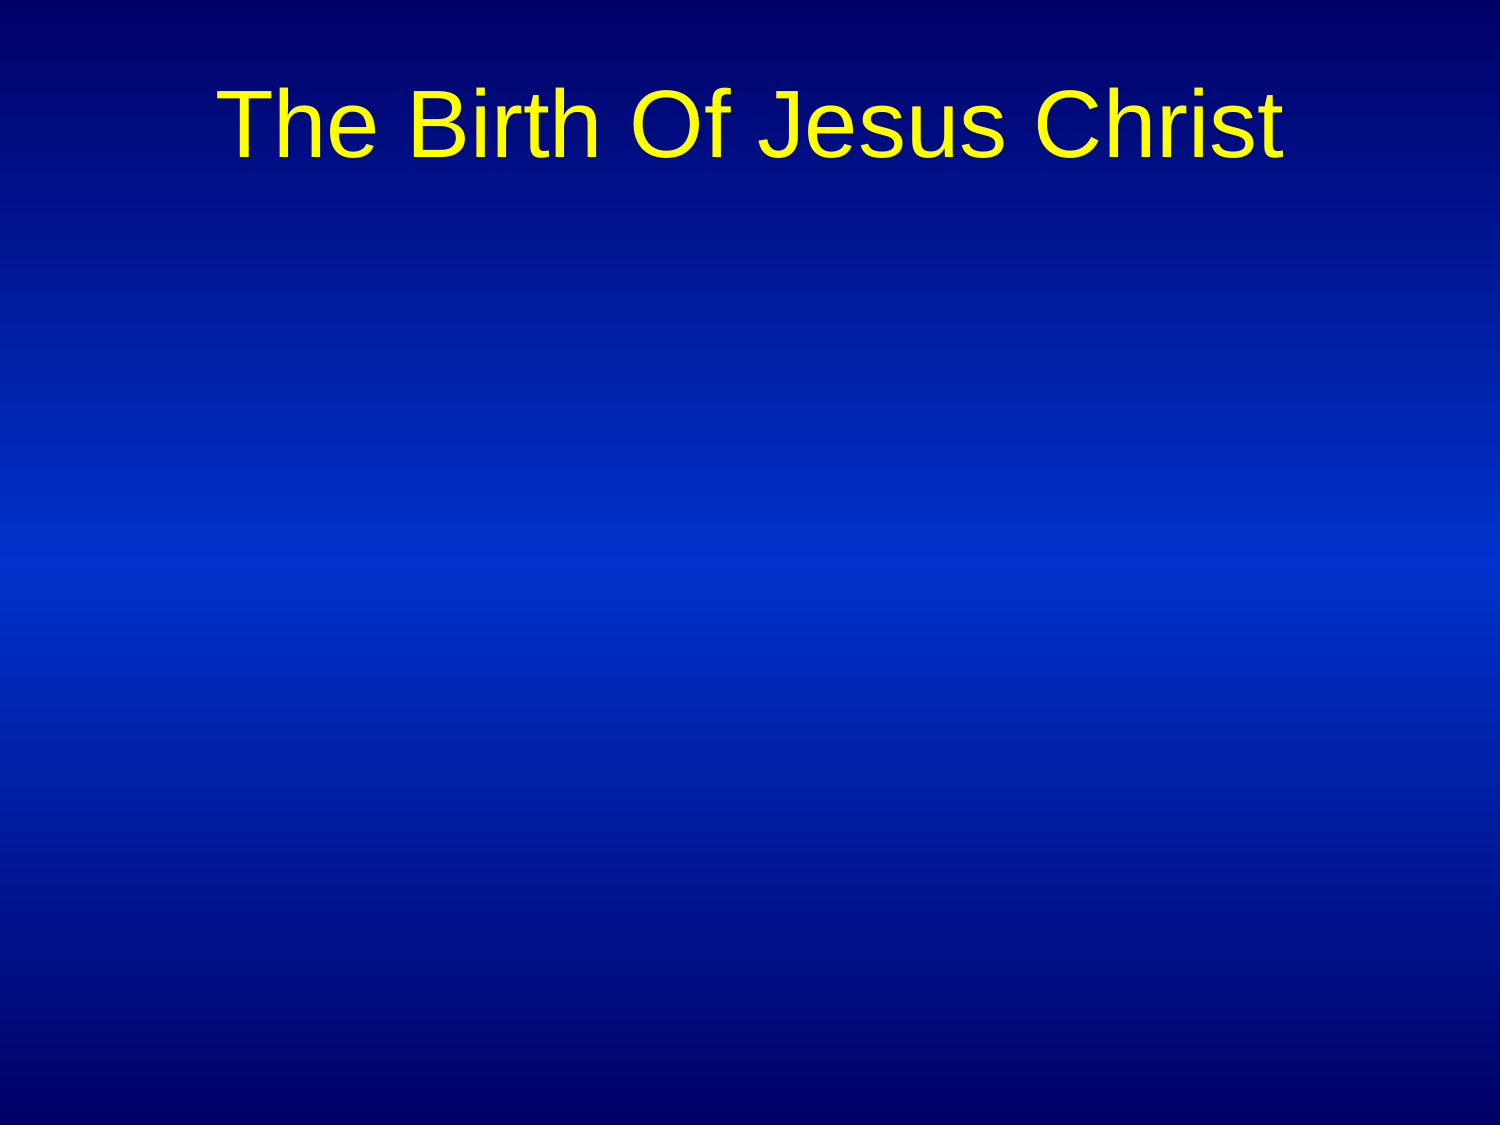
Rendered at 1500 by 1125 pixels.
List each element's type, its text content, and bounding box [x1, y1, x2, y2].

title The Birth Of Jesus Christ [37, 24, 1463, 213]
